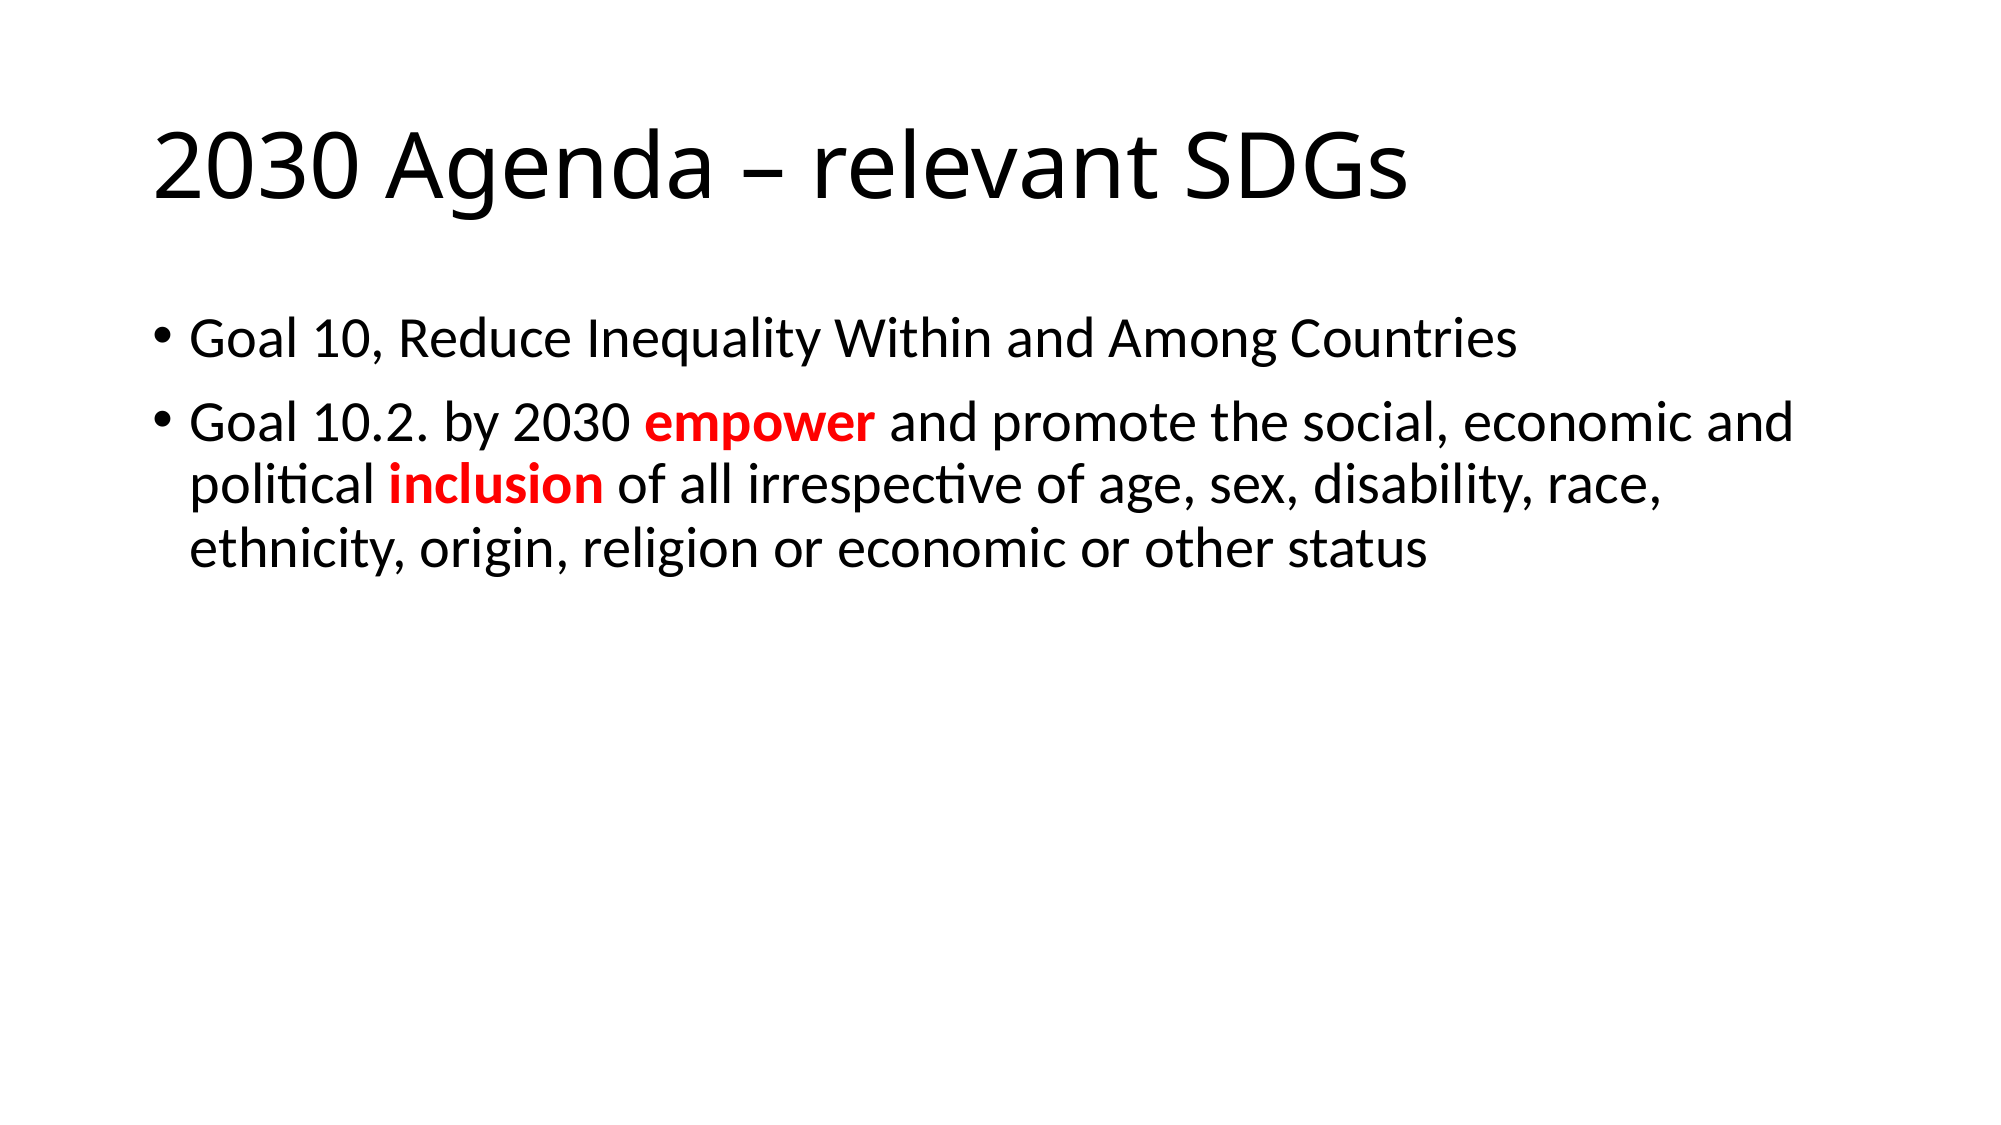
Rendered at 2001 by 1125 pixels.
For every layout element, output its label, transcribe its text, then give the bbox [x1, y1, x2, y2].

list Goal 10, Reduce Inequality Within and Among Countries Goal 10.2. by 2030 empower and promote the social, economic and political inclusion of all irrespective of age, sex, disability, race, ethnicity, origin, religion or economic or other status [137, 299, 1863, 1014]
title 2030 Agenda – relevant SDGs [137, 59, 1863, 278]
